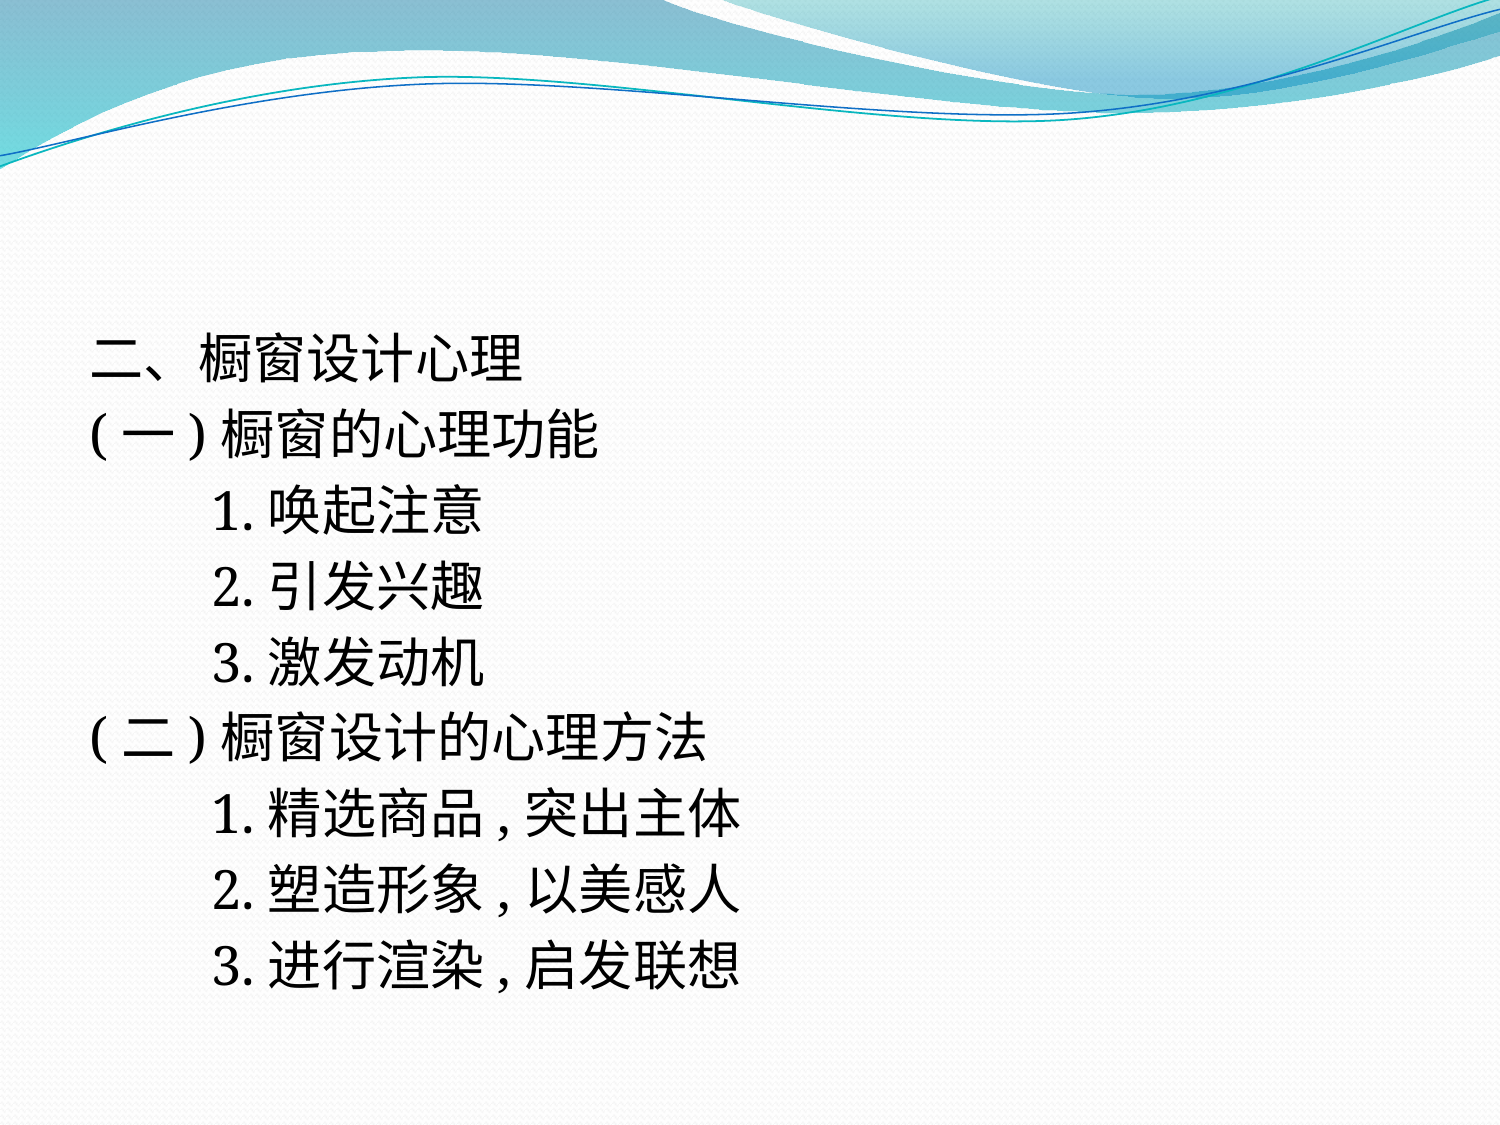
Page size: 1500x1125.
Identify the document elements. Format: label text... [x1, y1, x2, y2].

list 二、橱窗设计心理 (一)橱窗的心理功能 1.唤起注意 2.引发兴趣 3.激发动机 (二)橱窗设计的心理方法 1.精选商品,突出主体 2.塑造形象,以美感人 3.进行渲染,启发联想 [75, 317, 1425, 1038]
